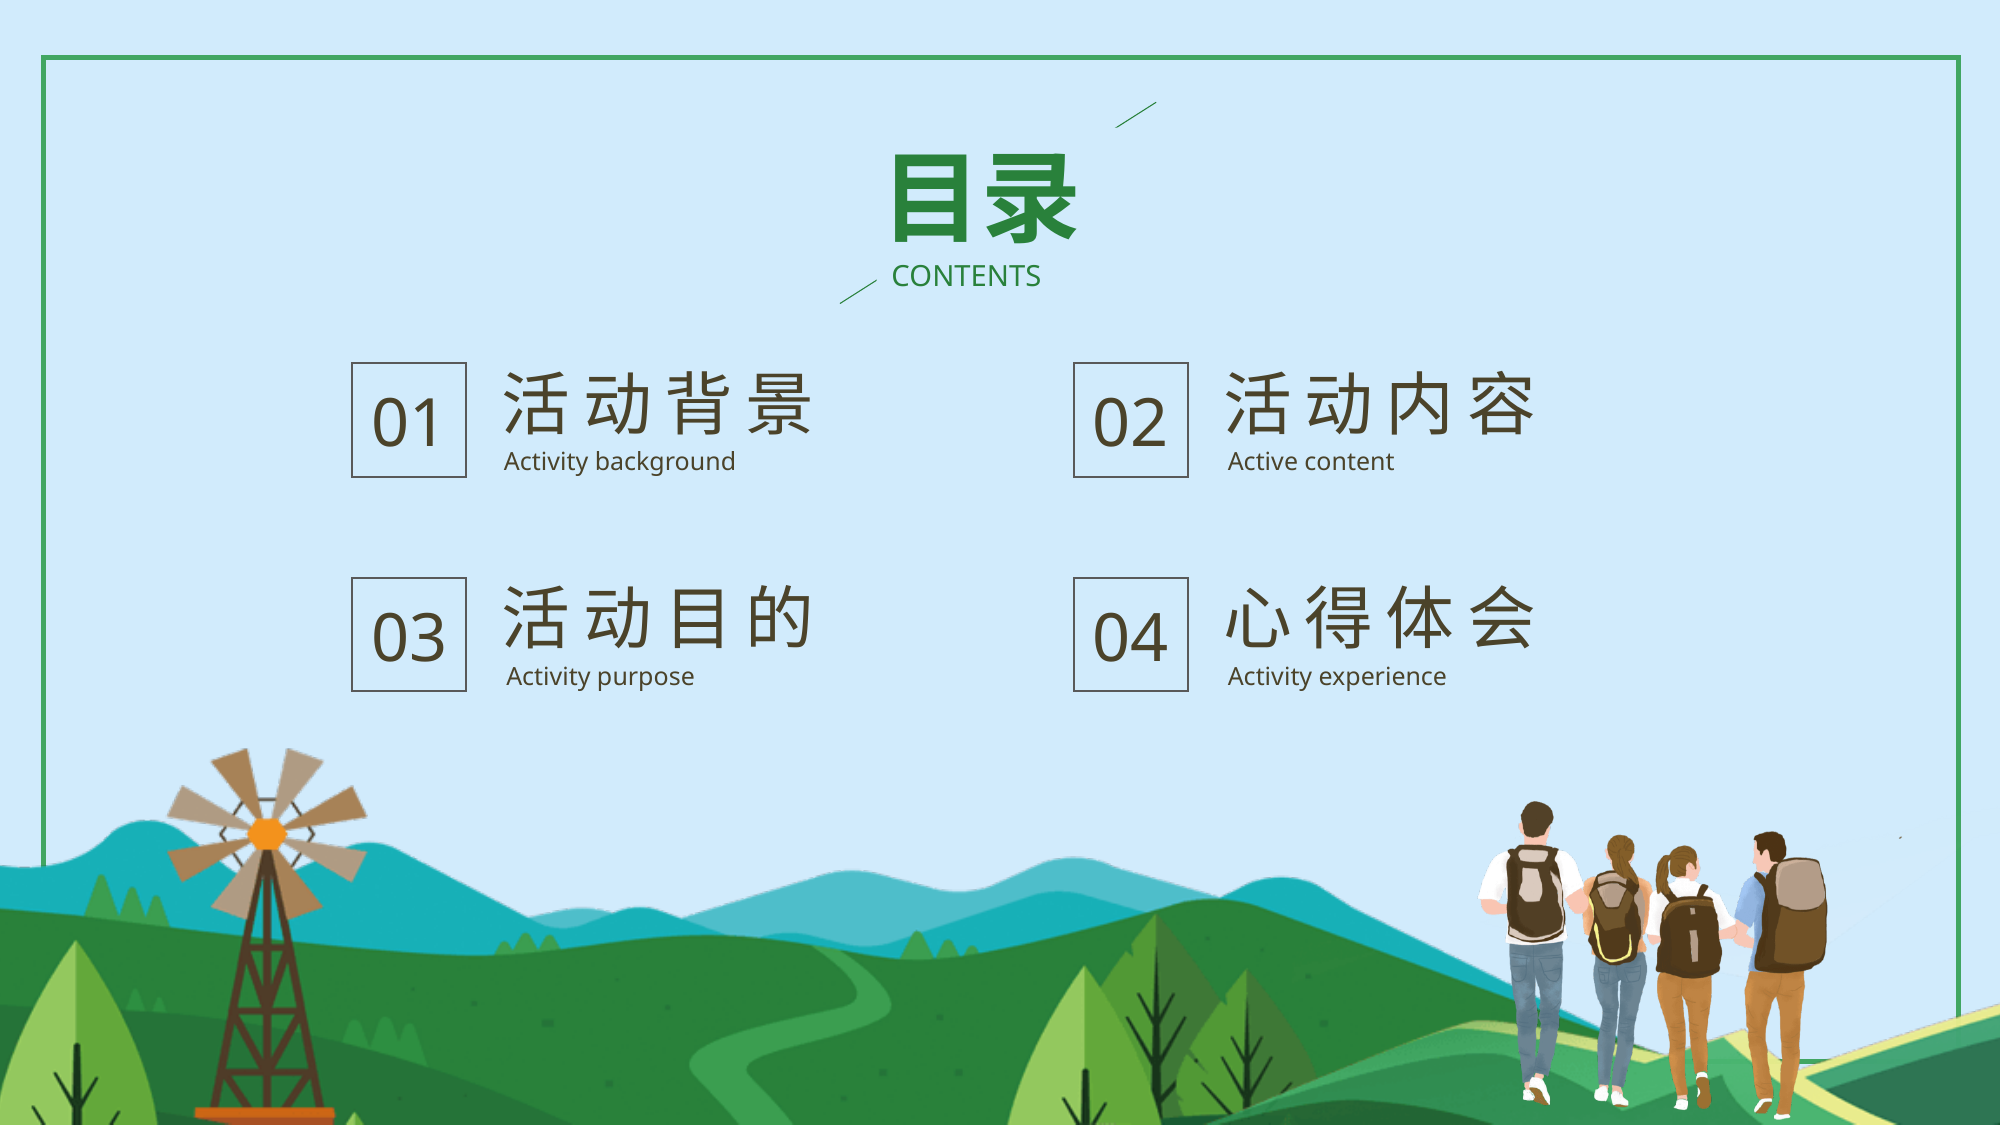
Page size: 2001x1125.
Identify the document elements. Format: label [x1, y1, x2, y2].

text_box [1074, 567, 1601, 699]
picture [0, 597, 2000, 1125]
text_box [352, 353, 879, 484]
text_box [352, 567, 879, 699]
text_box [839, 102, 1157, 304]
text_box [1074, 353, 1601, 484]
